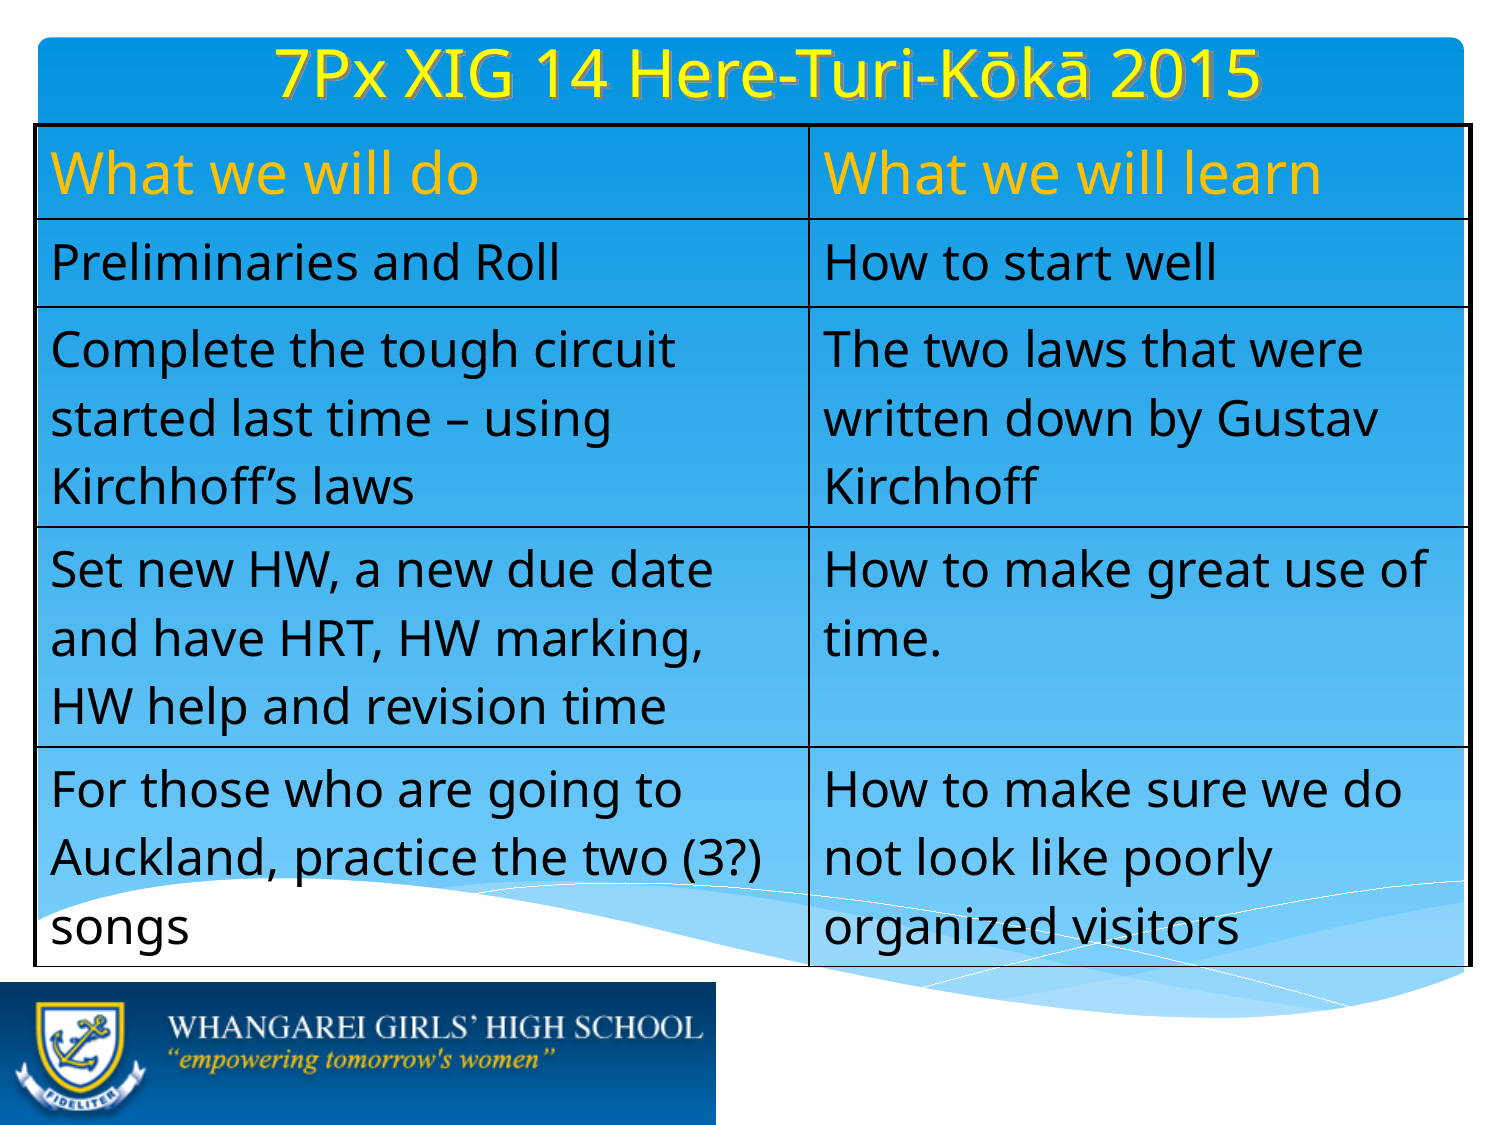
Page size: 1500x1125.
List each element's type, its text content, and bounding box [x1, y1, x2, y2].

table_cell Complete the tough circuit started last time – using Kirchhoff’s laws [37, 308, 808, 526]
table_cell Preliminaries and Roll [37, 220, 808, 306]
table_cell How to start well [810, 220, 1468, 306]
table_cell For those who are going to Auckland, practice the two (3?) songs [37, 748, 808, 966]
table_cell How to make great use of time. [810, 528, 1468, 746]
table_cell Set new HW, a new due date and have HRT, HW marking, HW help and revision time [37, 528, 808, 746]
table_header What we will learn [810, 127, 1468, 218]
picture [0, 982, 716, 1125]
table_header What we will do [37, 127, 808, 218]
text_box 7Px XIG 14 Here-Turi-Kōkā 2015 [162, 20, 1375, 121]
table_cell How to make sure we do not look like poorly organized visitors [810, 748, 1468, 966]
table_cell The two laws that were written down by Gustav Kirchhoff [810, 308, 1468, 526]
